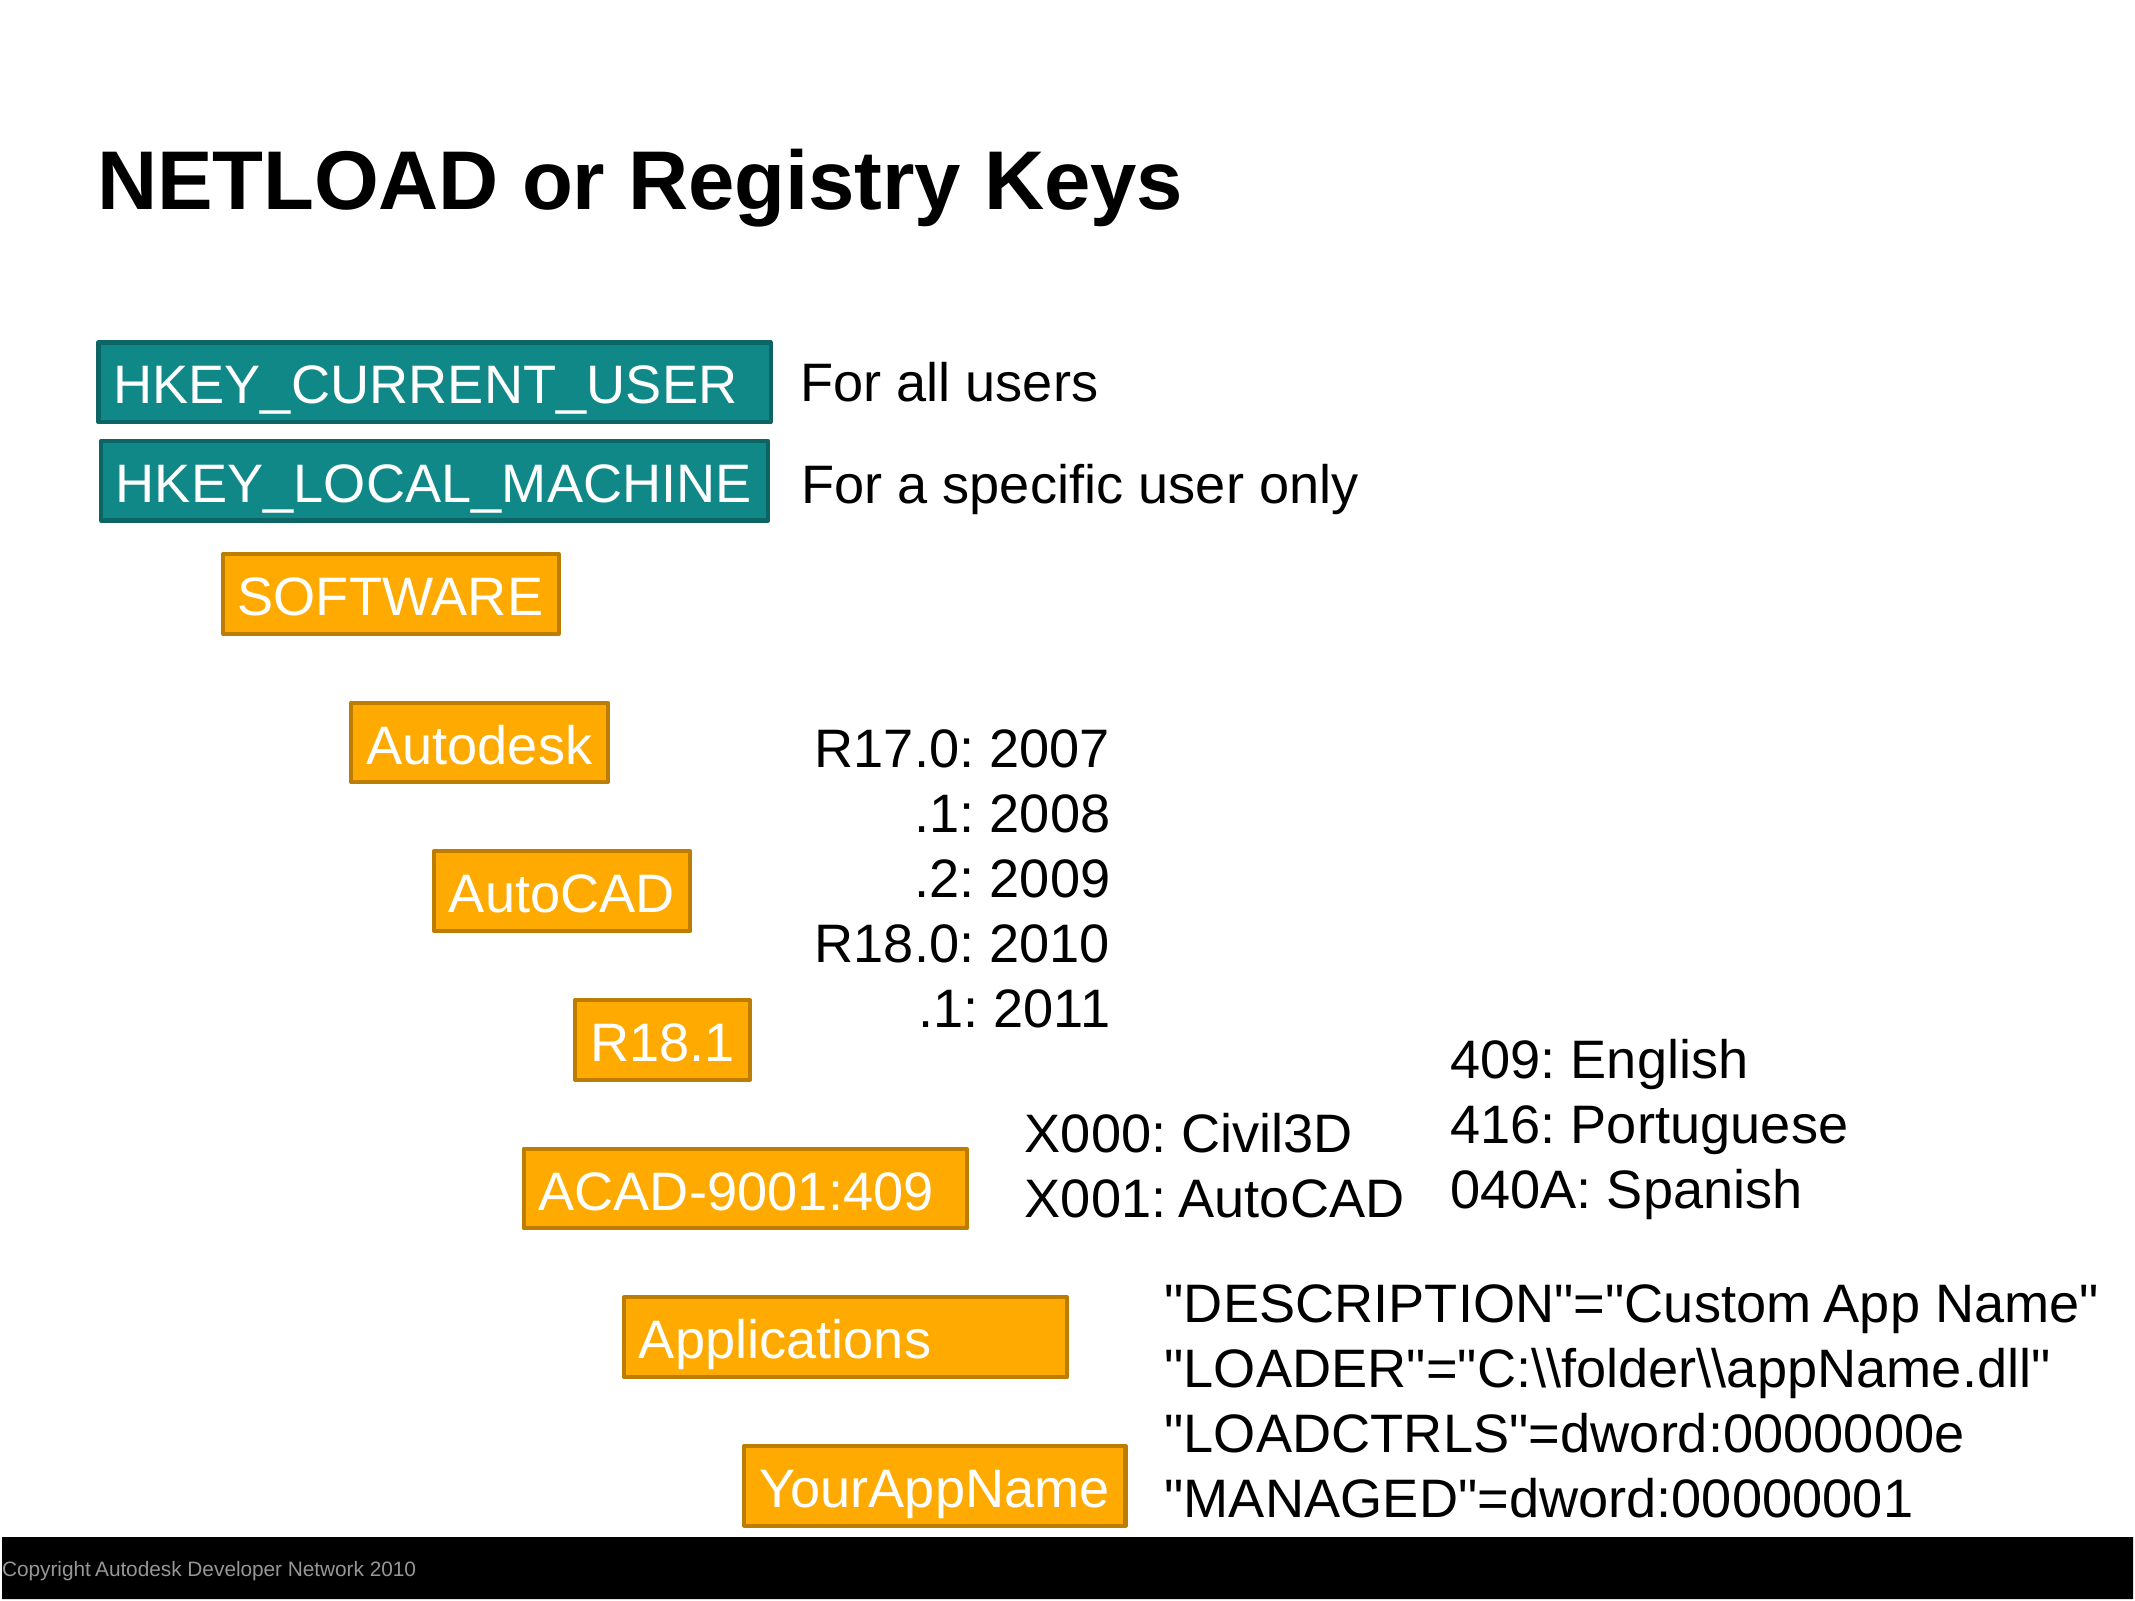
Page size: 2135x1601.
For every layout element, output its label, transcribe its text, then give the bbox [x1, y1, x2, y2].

text_box YourAppName [742, 1444, 1128, 1528]
text_box HKEY_LOCAL_MACHINE [99, 439, 770, 523]
text_box R18.1 [573, 998, 752, 1082]
text_box AutoCAD [432, 849, 692, 933]
text_box For a specific user only [786, 442, 1375, 523]
text_box HKEY_CURRENT_USER [96, 340, 773, 424]
text_box Autodesk [349, 701, 610, 784]
text_box SOFTWARE [221, 552, 561, 636]
text_box Applications [622, 1295, 1069, 1379]
text_box For all users [785, 339, 1114, 420]
text_box X000: Civil3D X001: AutoCAD [1010, 1090, 1421, 1236]
text_box 409: English 416: Portuguese 040A: Spanish [1435, 1017, 1864, 1227]
text_box R17.0: 2007 .1: 2008 .2: 2009 R18.0: 2010 .1: 2011 [798, 705, 1126, 1046]
text_box ACAD-9001:409 [522, 1147, 969, 1230]
text_box "DESCRIPTION"="Custom App Name" "LOADER"="C:\\folder\\appName.dll" "LOADCTRLS"=dword:0000000e "MANAGED"=dword:00000001 [1149, 1260, 2131, 1536]
title NETLOAD or Registry Keys [96, 59, 2028, 293]
